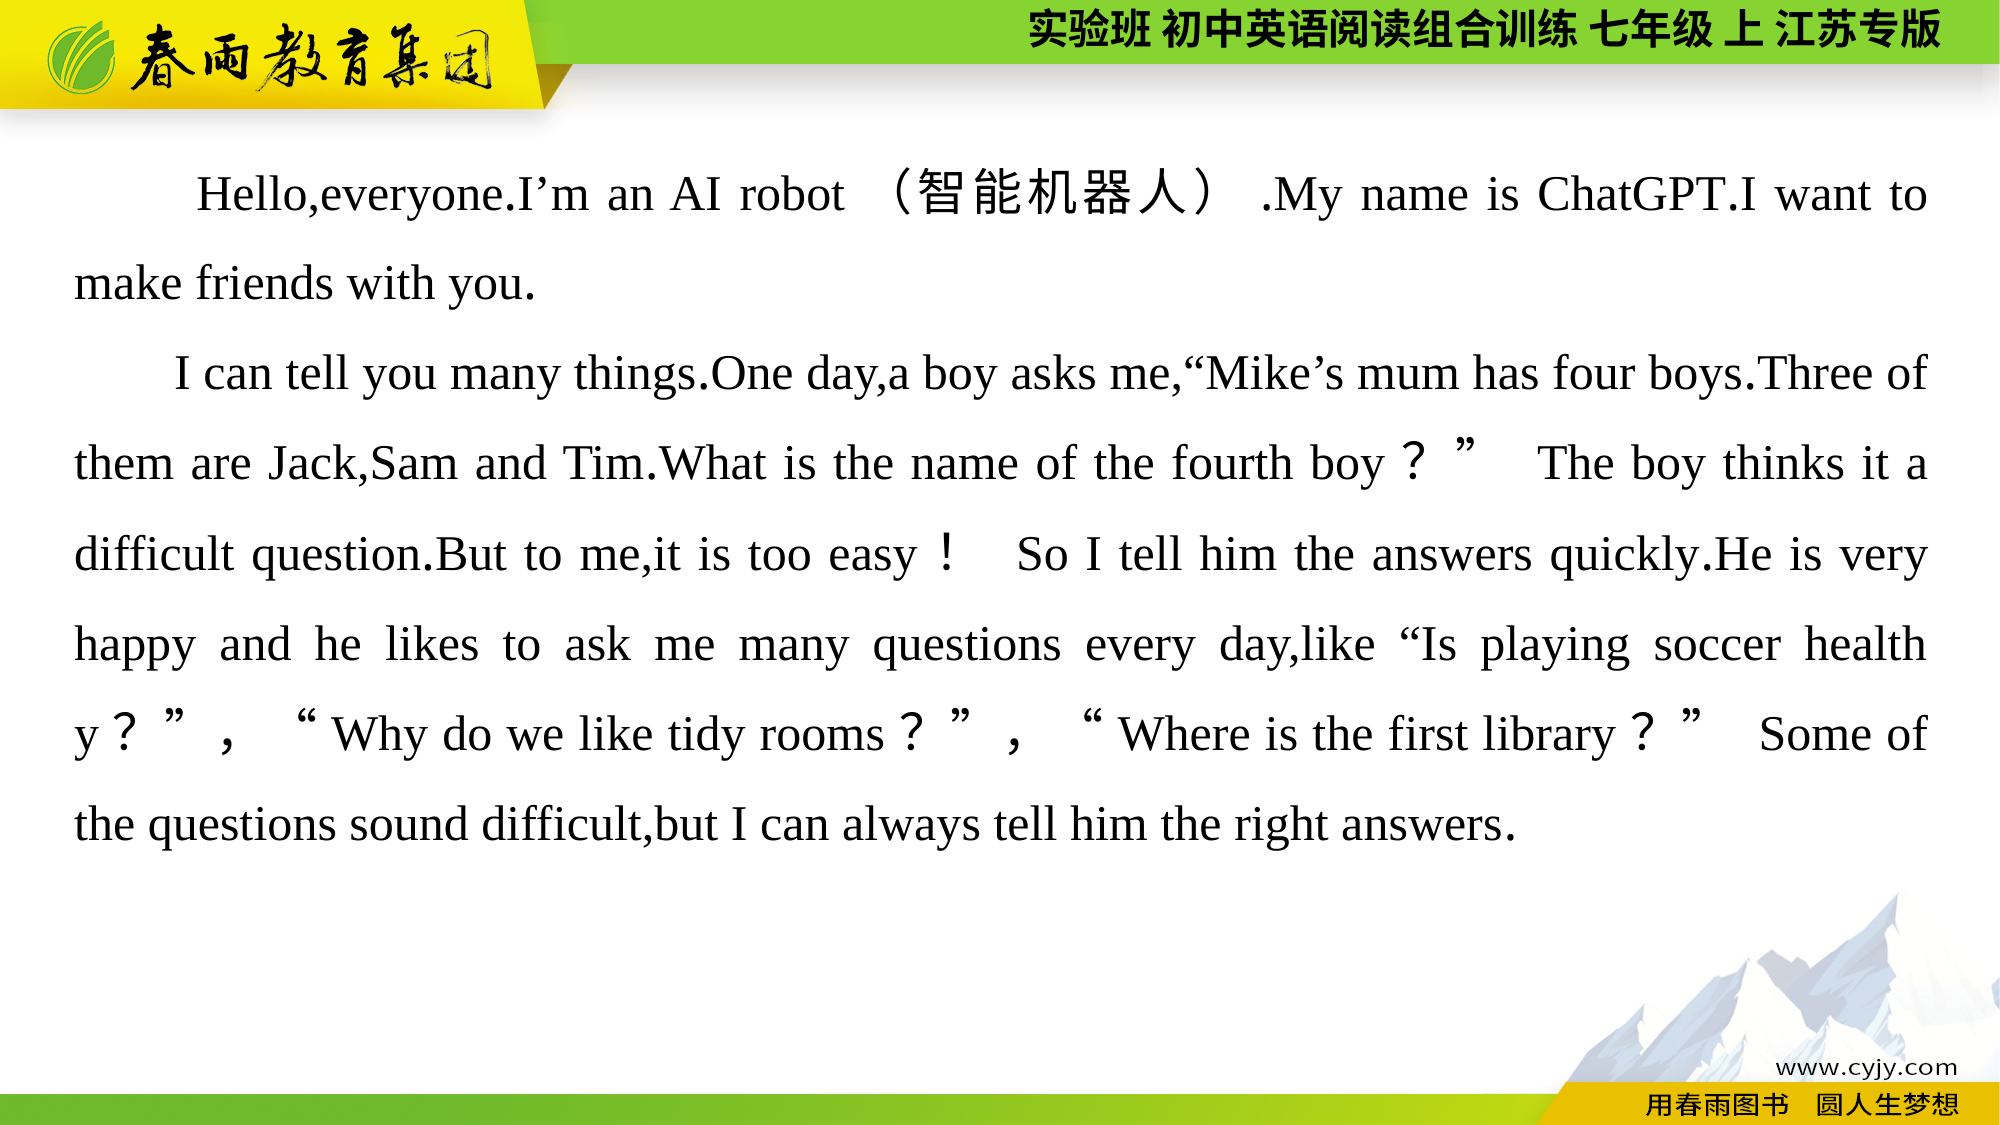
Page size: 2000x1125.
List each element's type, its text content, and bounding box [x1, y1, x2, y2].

picture [0, 0, 2000, 1125]
list Hello,everyone.I’m an AI robot（智能机器人）.My name is ChatGPT.I want to make friends with you. I can tell you many things.One day,a boy asks me,“Mike’s mum has four boys.Three of them are Jack,Sam and Tim.What is the name of the fourth boy？” The boy thinks it a difficult question.But to me,it is too easy！ So I tell him the answers quickly.He is very happy and he likes to ask me many questions every day,like “Is playing soccer healthy？”，“Why do we like tidy rooms？”，“Where is the first library？” Some of the questions sound difficult,but I can always tell him the right answers. [59, 122, 1944, 854]
